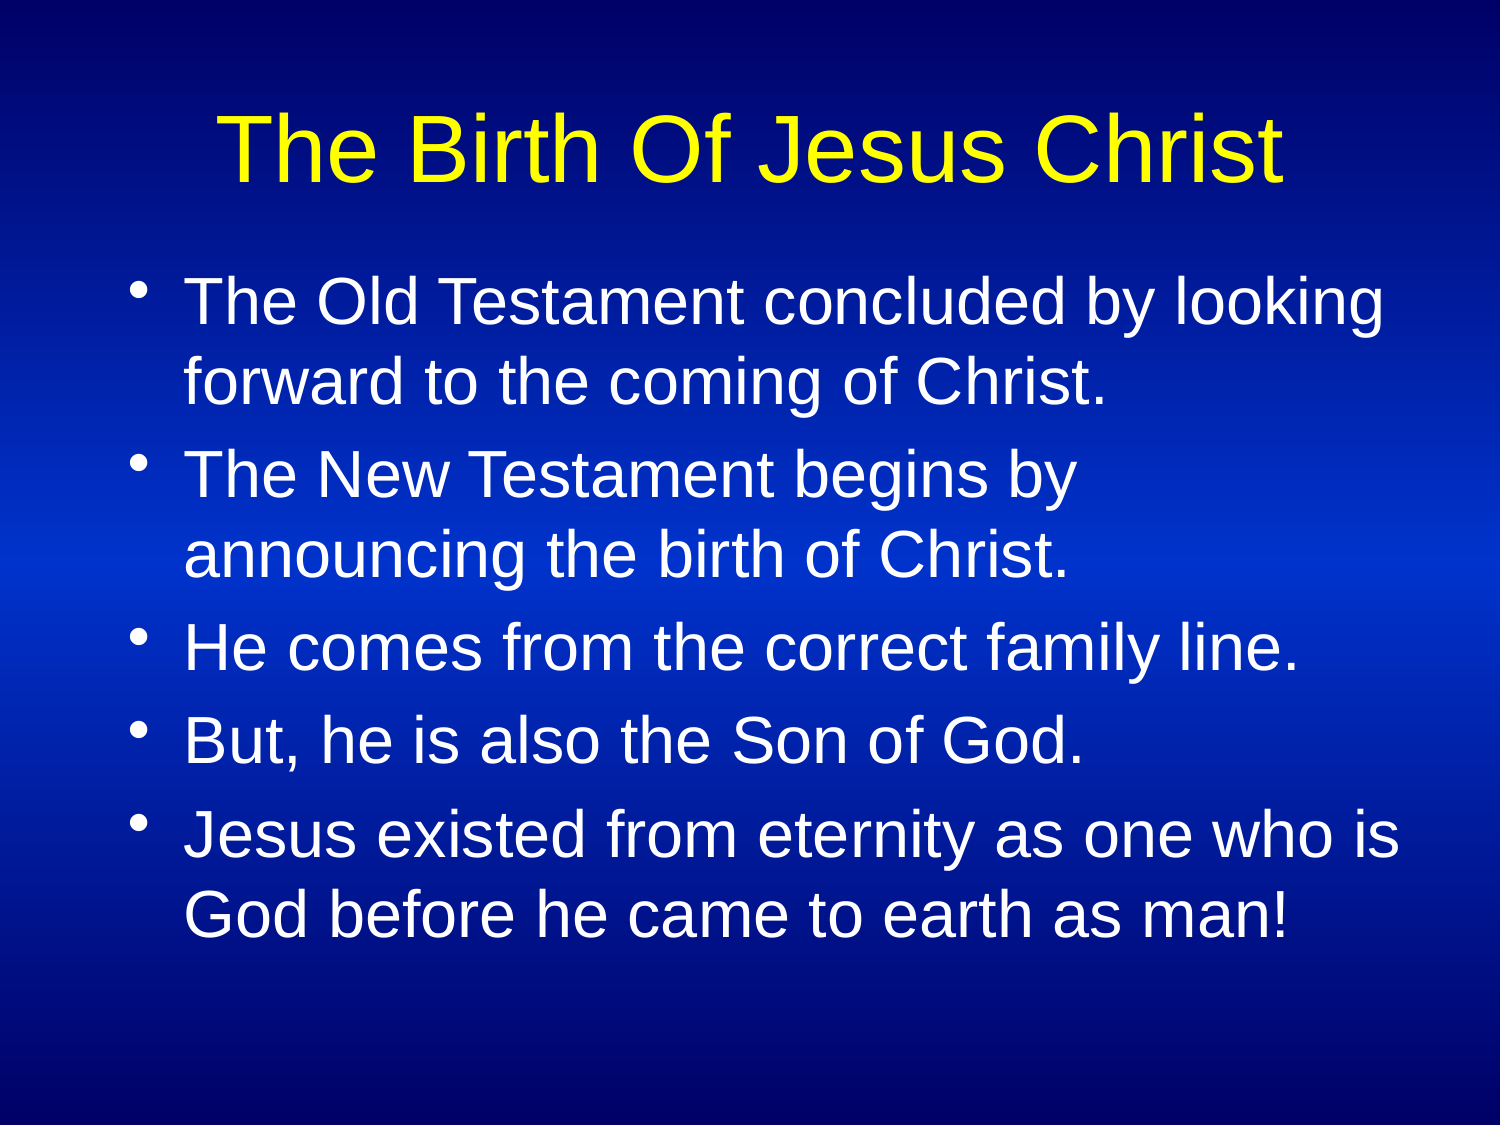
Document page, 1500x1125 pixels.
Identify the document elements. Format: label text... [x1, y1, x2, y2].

list The Old Testament concluded by looking forward to the coming of Christ. The New Testament begins by announcing the birth of Christ. He comes from the correct family line. But, he is also the Son of God. Jesus existed from eternity as one who is God before he came to earth as man! [112, 249, 1438, 1100]
title The Birth Of Jesus Christ [37, 50, 1463, 238]
